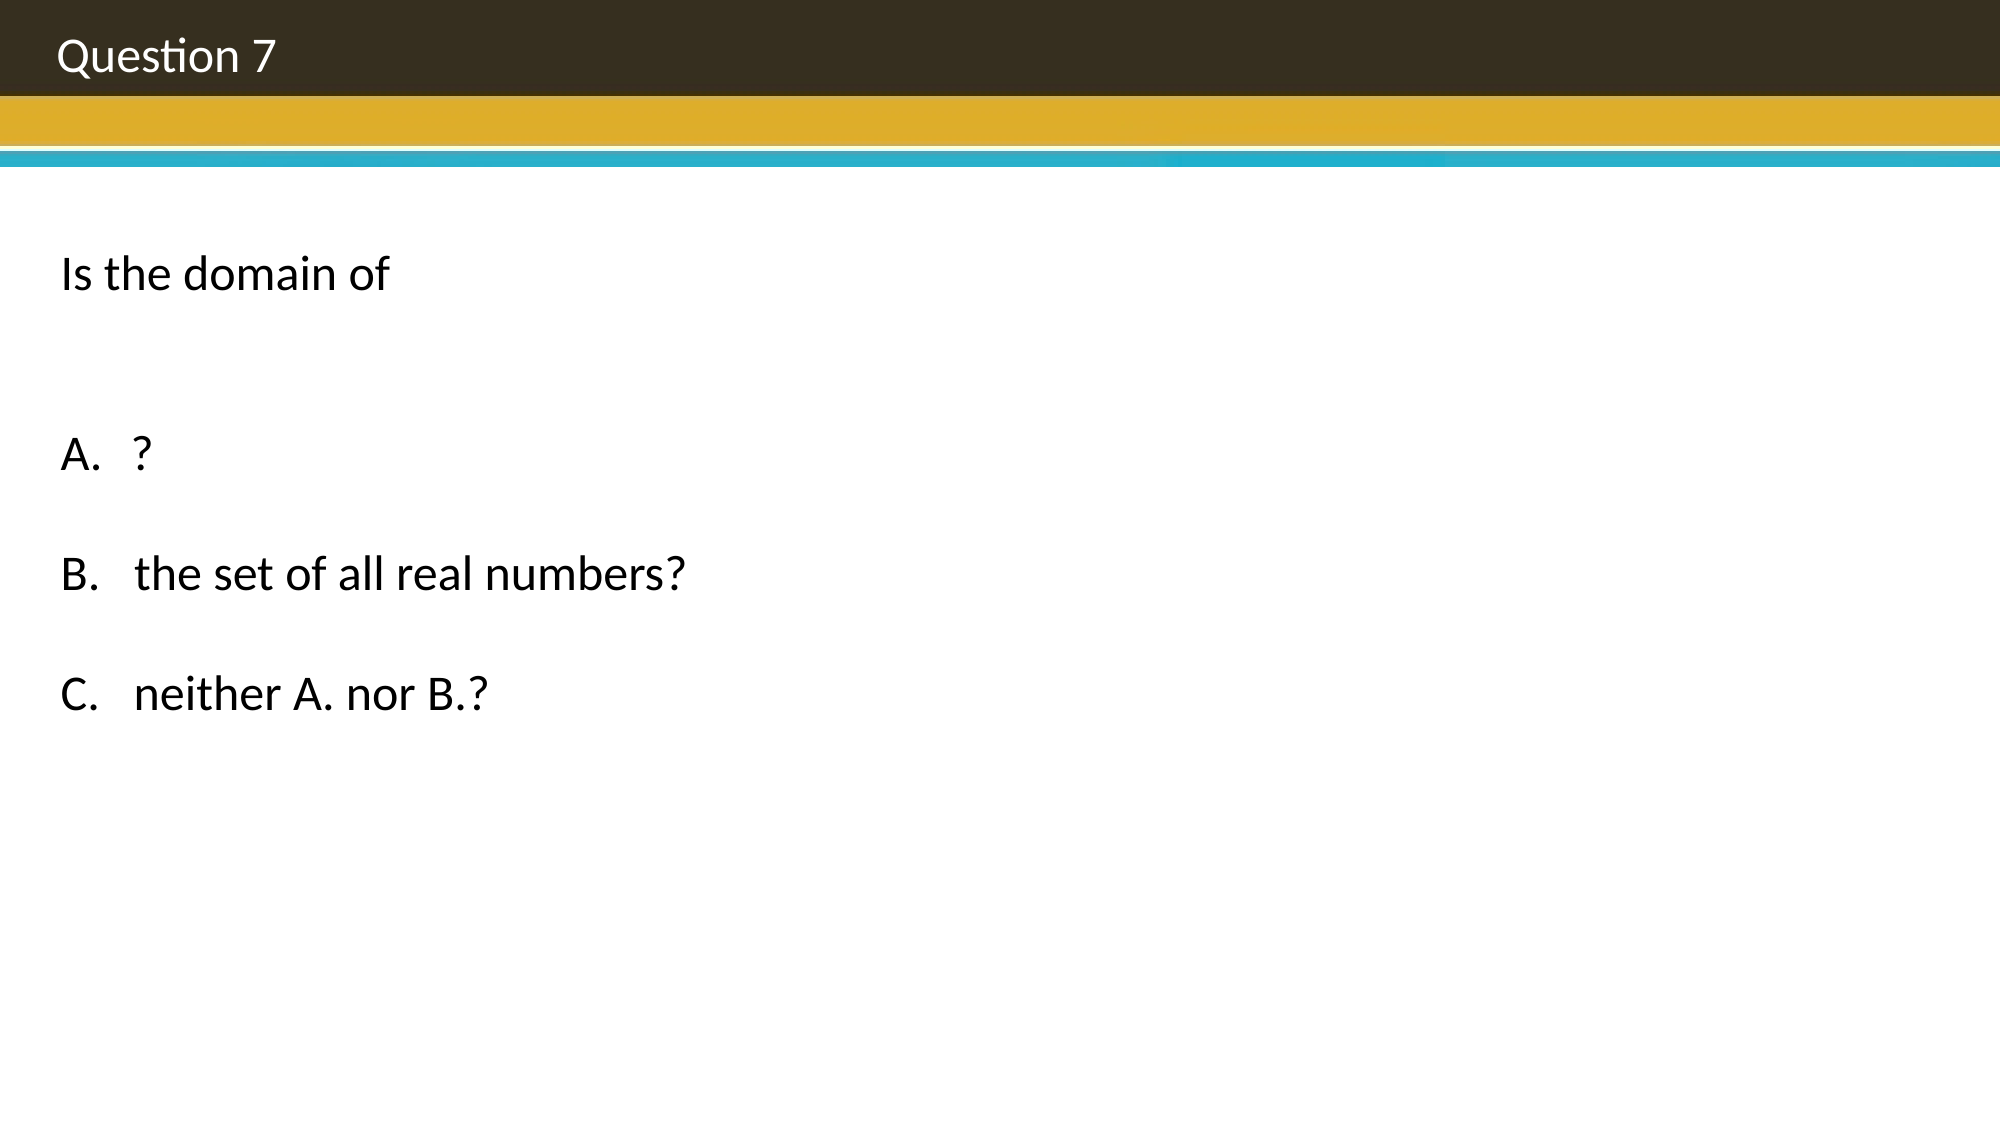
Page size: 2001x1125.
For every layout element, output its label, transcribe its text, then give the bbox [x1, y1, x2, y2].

picture [0, 0, 2000, 167]
text_box Question 7 [41, 14, 293, 90]
